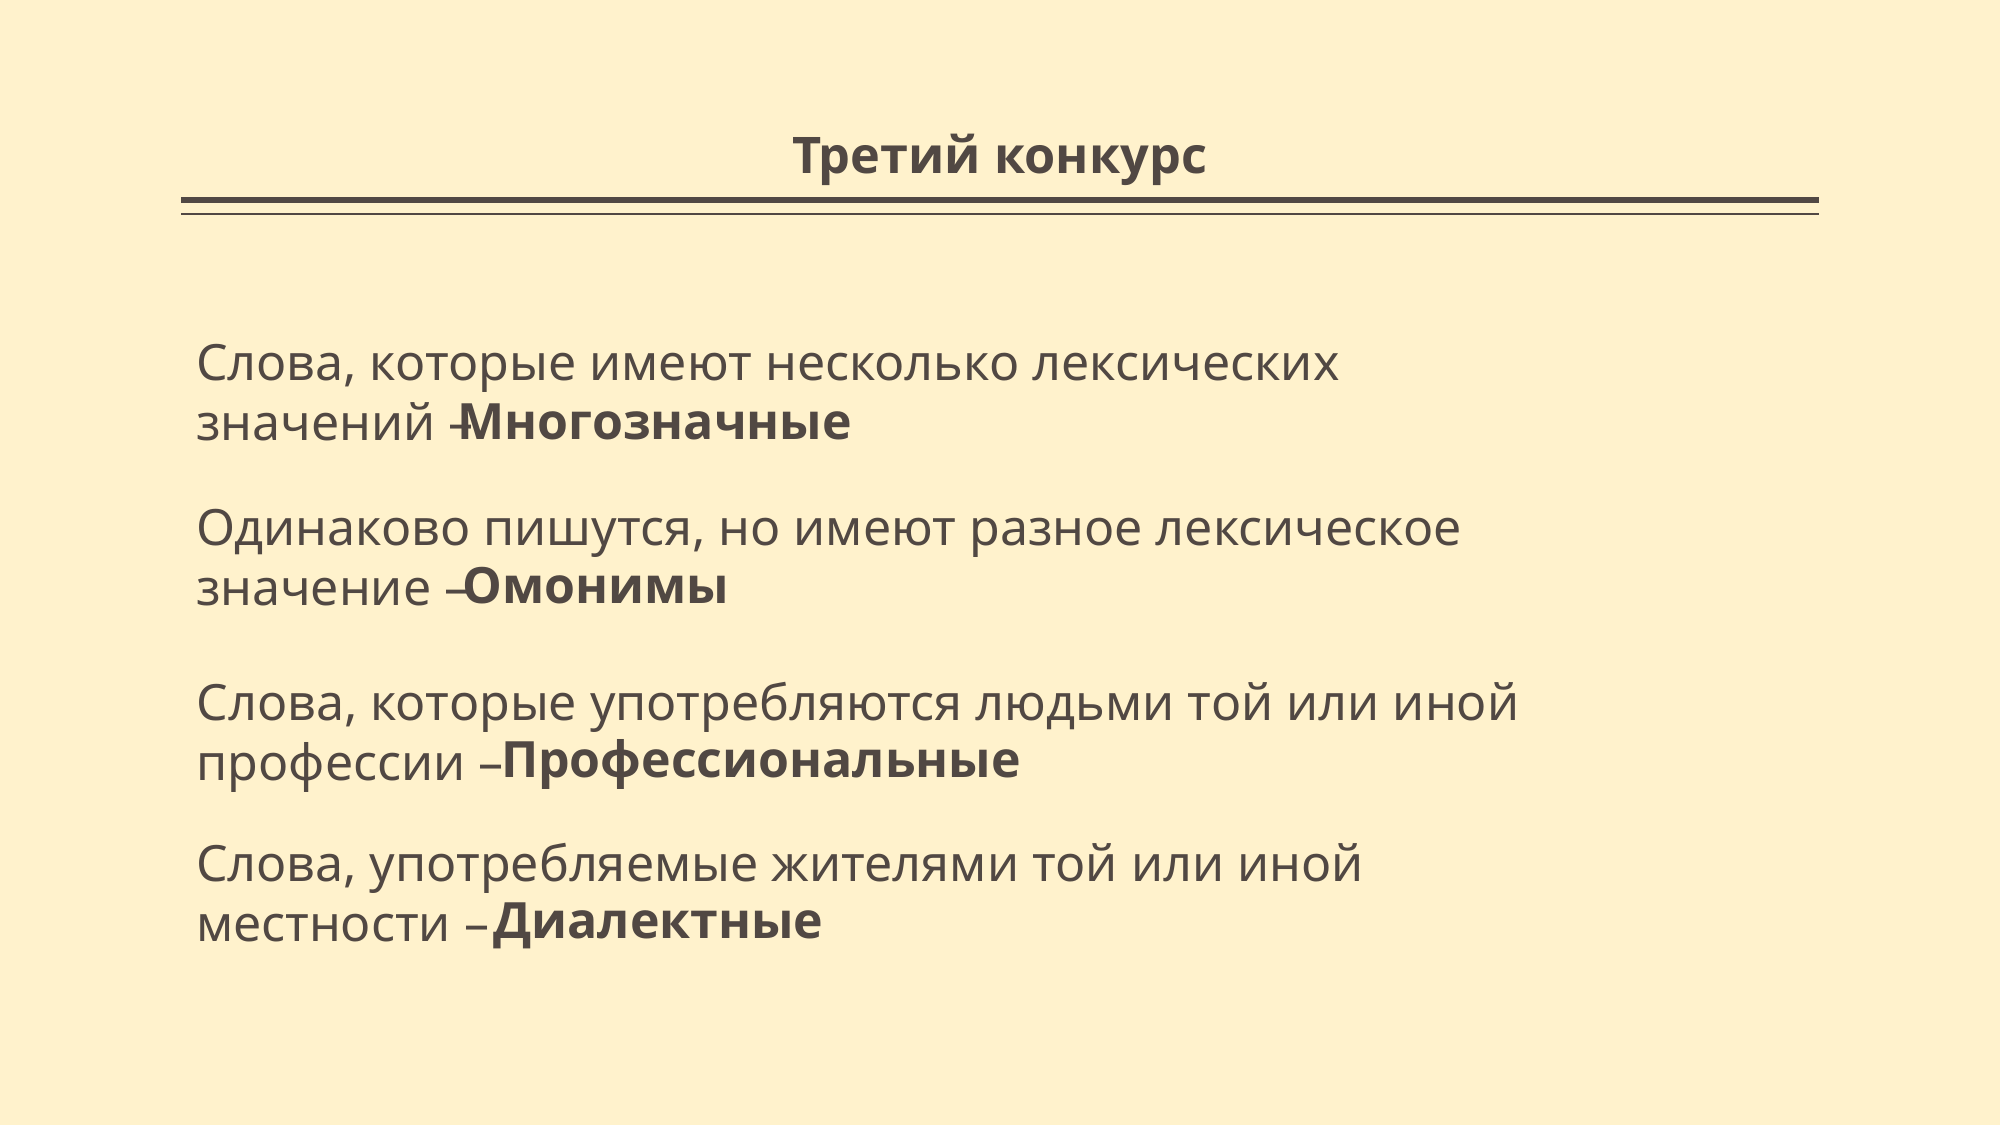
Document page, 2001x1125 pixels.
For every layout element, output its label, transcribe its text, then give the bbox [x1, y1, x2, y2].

text_box Слова, которые имеют несколько лексических значений – [181, 323, 1585, 459]
title Третий конкурс [181, 12, 1819, 193]
text_box Диалектные [478, 880, 839, 956]
text_box Профессиональные [486, 719, 1036, 795]
text_box Слова, употребляемые жителями той или иной местности – [181, 824, 1692, 959]
text_box Одинаково пишутся, но имеют разное лексическое значение – [181, 488, 1676, 624]
text_box Омонимы [447, 546, 744, 622]
text_box Слова, которые употребляются людьми той или иной профессии – [181, 663, 1693, 798]
text_box Многозначные [442, 381, 867, 457]
